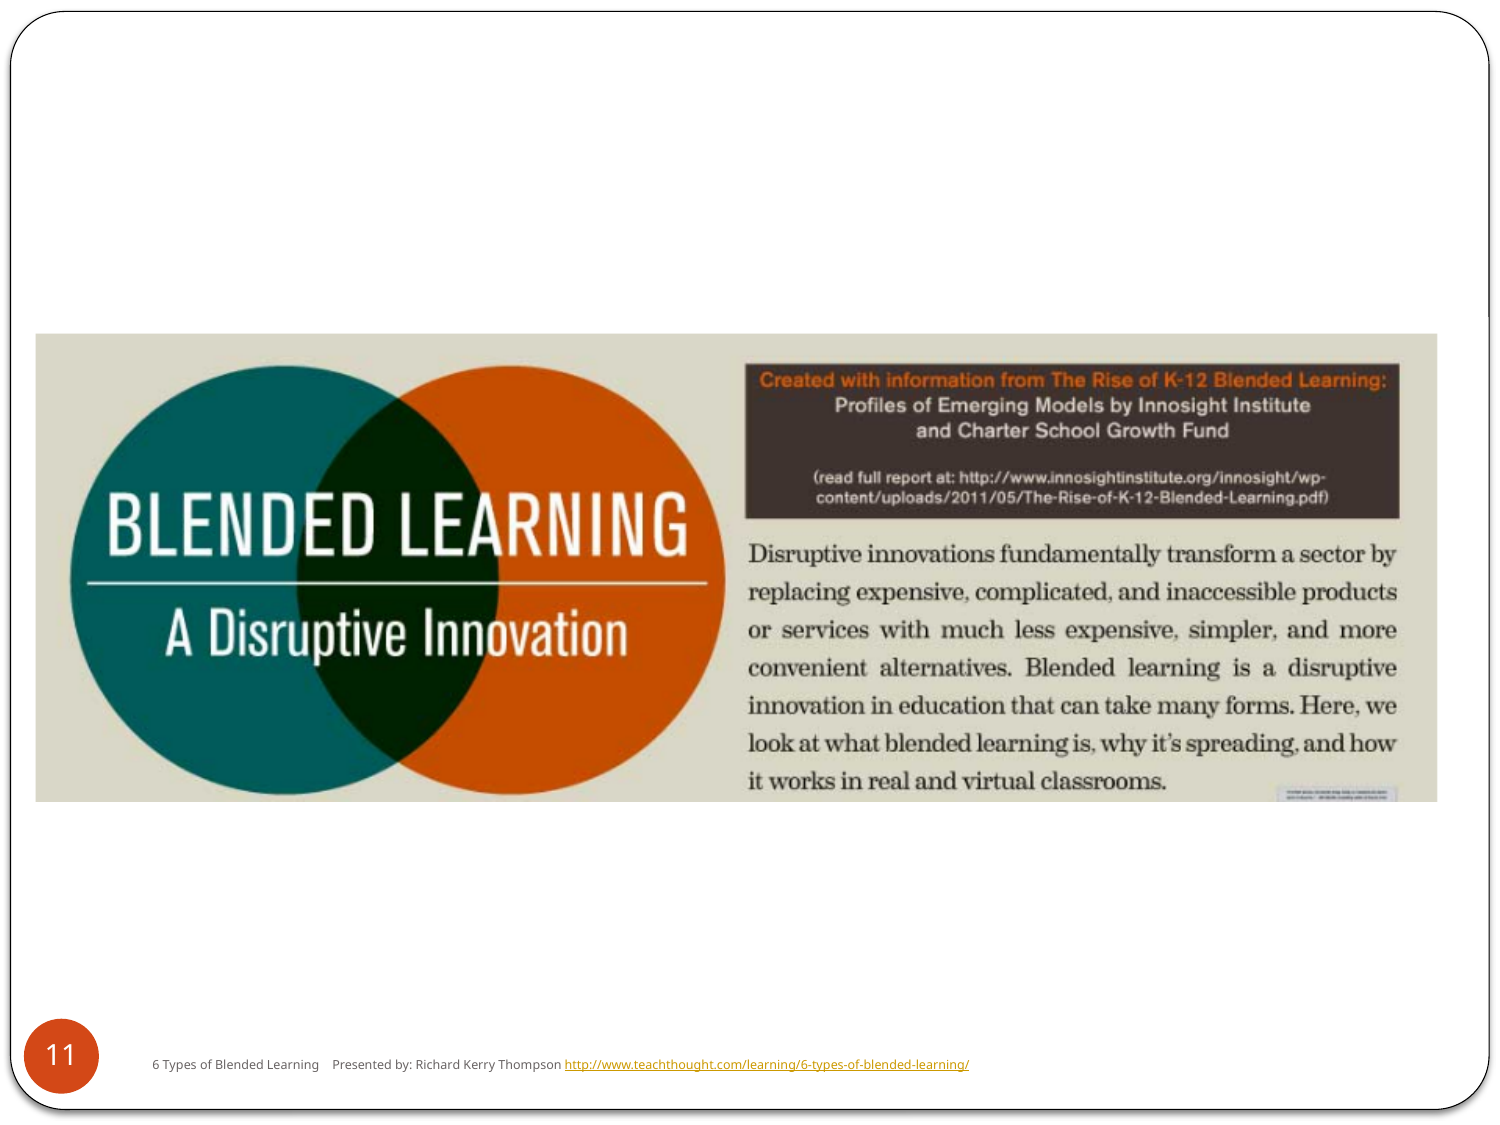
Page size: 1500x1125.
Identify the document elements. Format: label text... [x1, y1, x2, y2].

slide_number 11 [23, 1018, 99, 1094]
footer 6 Types of Blended Learning Presented by: Richard Kerry Thompson http://www.teachthought.com/learning/6-types-of-blended-learning/ [137, 1042, 988, 1103]
picture [25, 323, 1475, 802]
